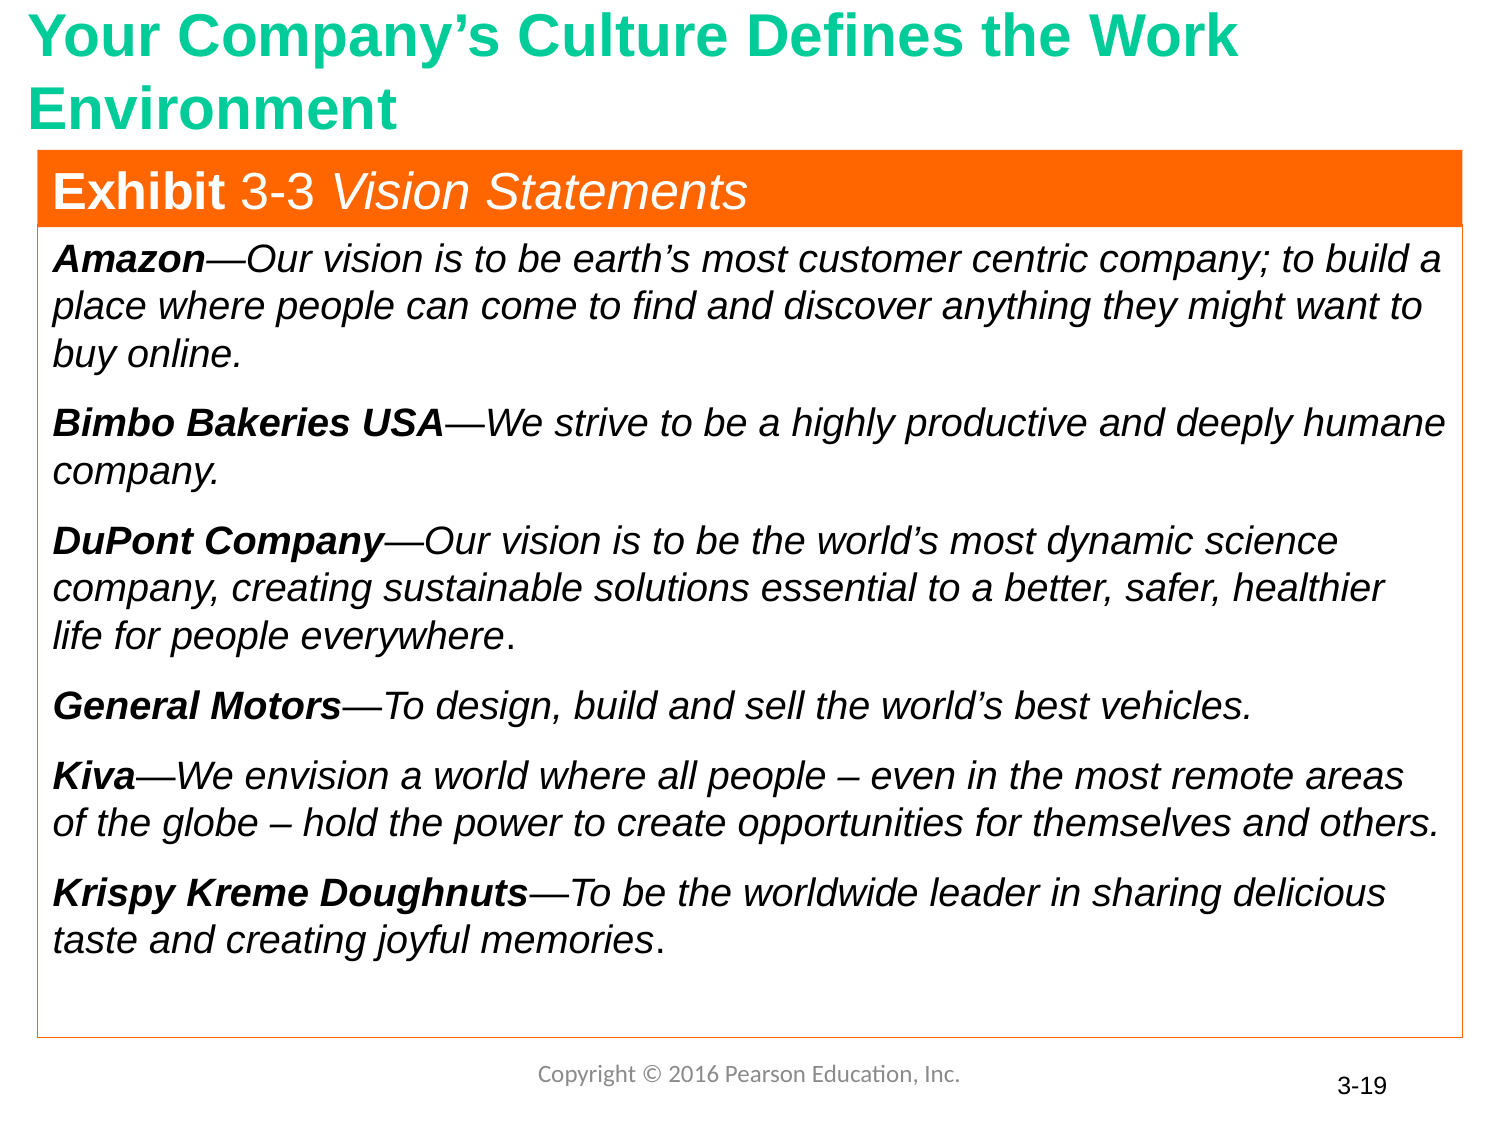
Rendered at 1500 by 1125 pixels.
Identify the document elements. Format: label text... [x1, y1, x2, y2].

footer Copyright © 2016 Pearson Education, Inc. [512, 1042, 988, 1103]
text_box Exhibit 3-3 Vision Statements [37, 149, 1463, 228]
title Your Company’s Culture Defines the Work Environment [12, 0, 1363, 163]
list Amazon—Our vision is to be earth’s most customer centric company; to build a place where people can come to find and discover anything they might want to buy online. Bimbo Bakeries USA—We strive to be a highly productive and deeply humane company. DuPont Company—Our vision is to be the world’s most dynamic science company, creating sustainable solutions essential to a better, safer, healthier life for people everywhere. General Motors—To design, build and sell the world’s best vehicles. Kiva—We envision a world where all people – even in the most remote areas of the globe – hold the power to create opportunities for themselves and others. Krispy Kreme Doughnuts—To be the worldwide leader in sharing delicious taste and creating joyful memories. [37, 228, 1463, 1038]
